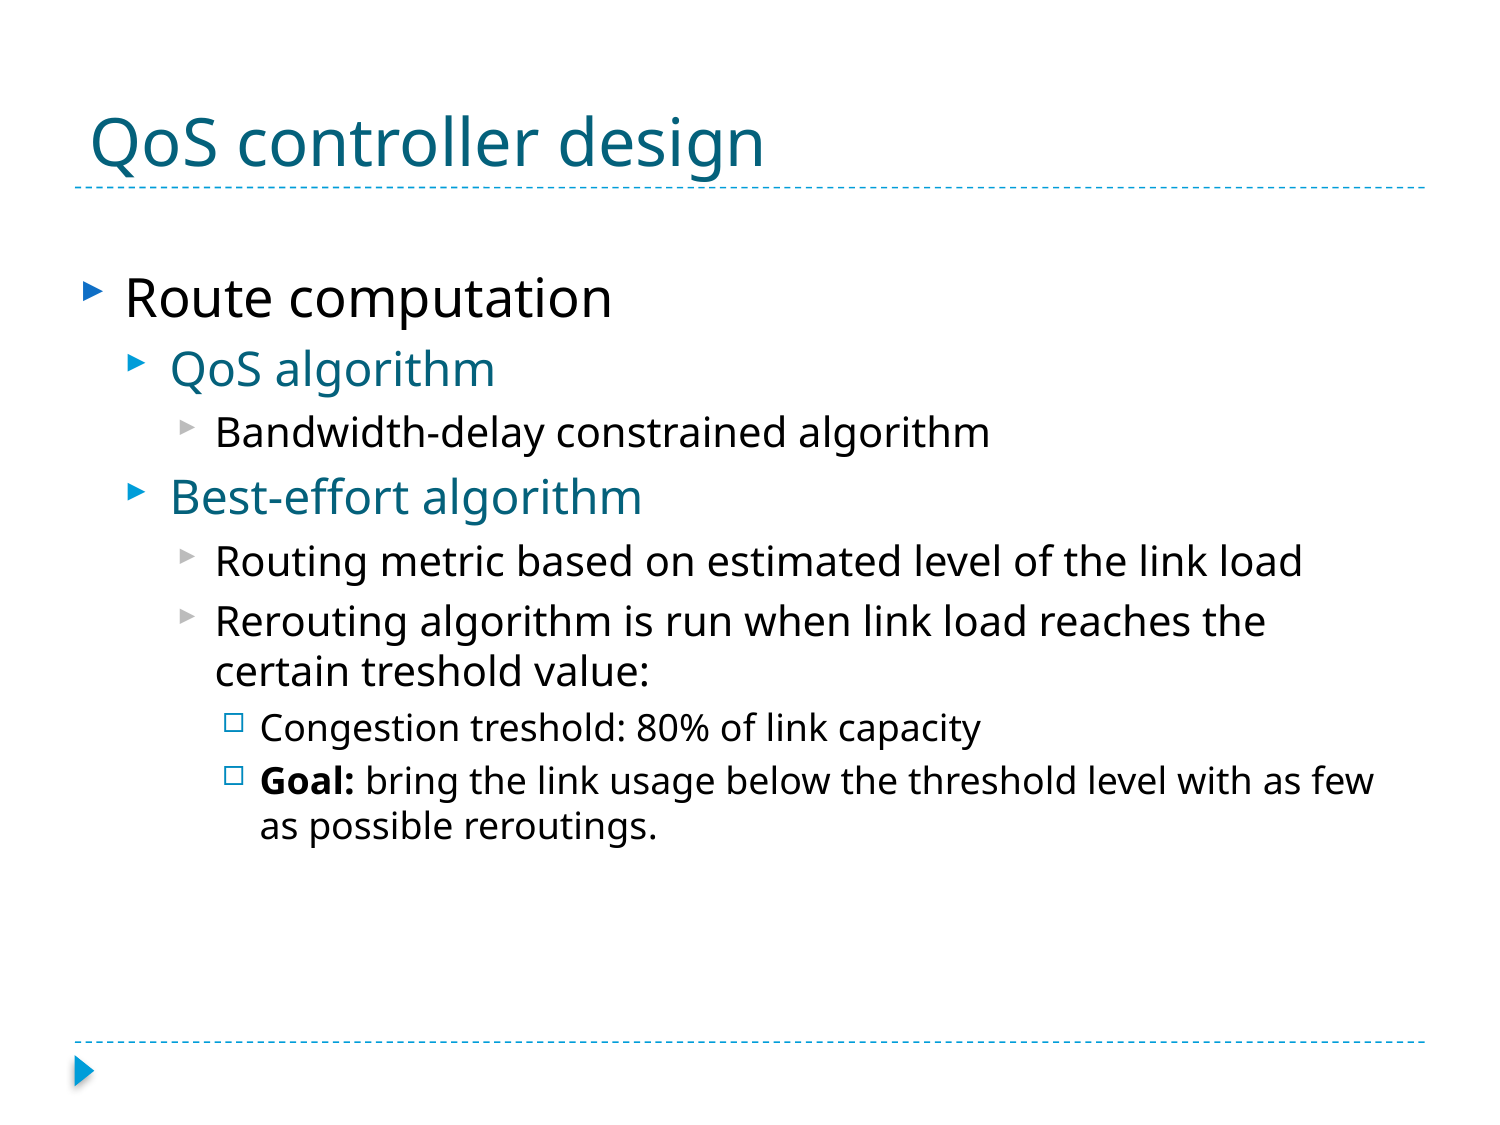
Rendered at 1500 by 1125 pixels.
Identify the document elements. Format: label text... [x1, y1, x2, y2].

title QoS controller design [75, 24, 1425, 188]
list Route computation QoS algorithm Bandwidth-delay constrained algorithm Best-effort algorithm Routing metric based on estimated level of the link load Rerouting algorithm is run when link load reaches the certain treshold value: Congestion treshold: 80% of link capacity Goal: bring the link usage below the threshold level with as few as possible reroutings. [64, 255, 1415, 1066]
